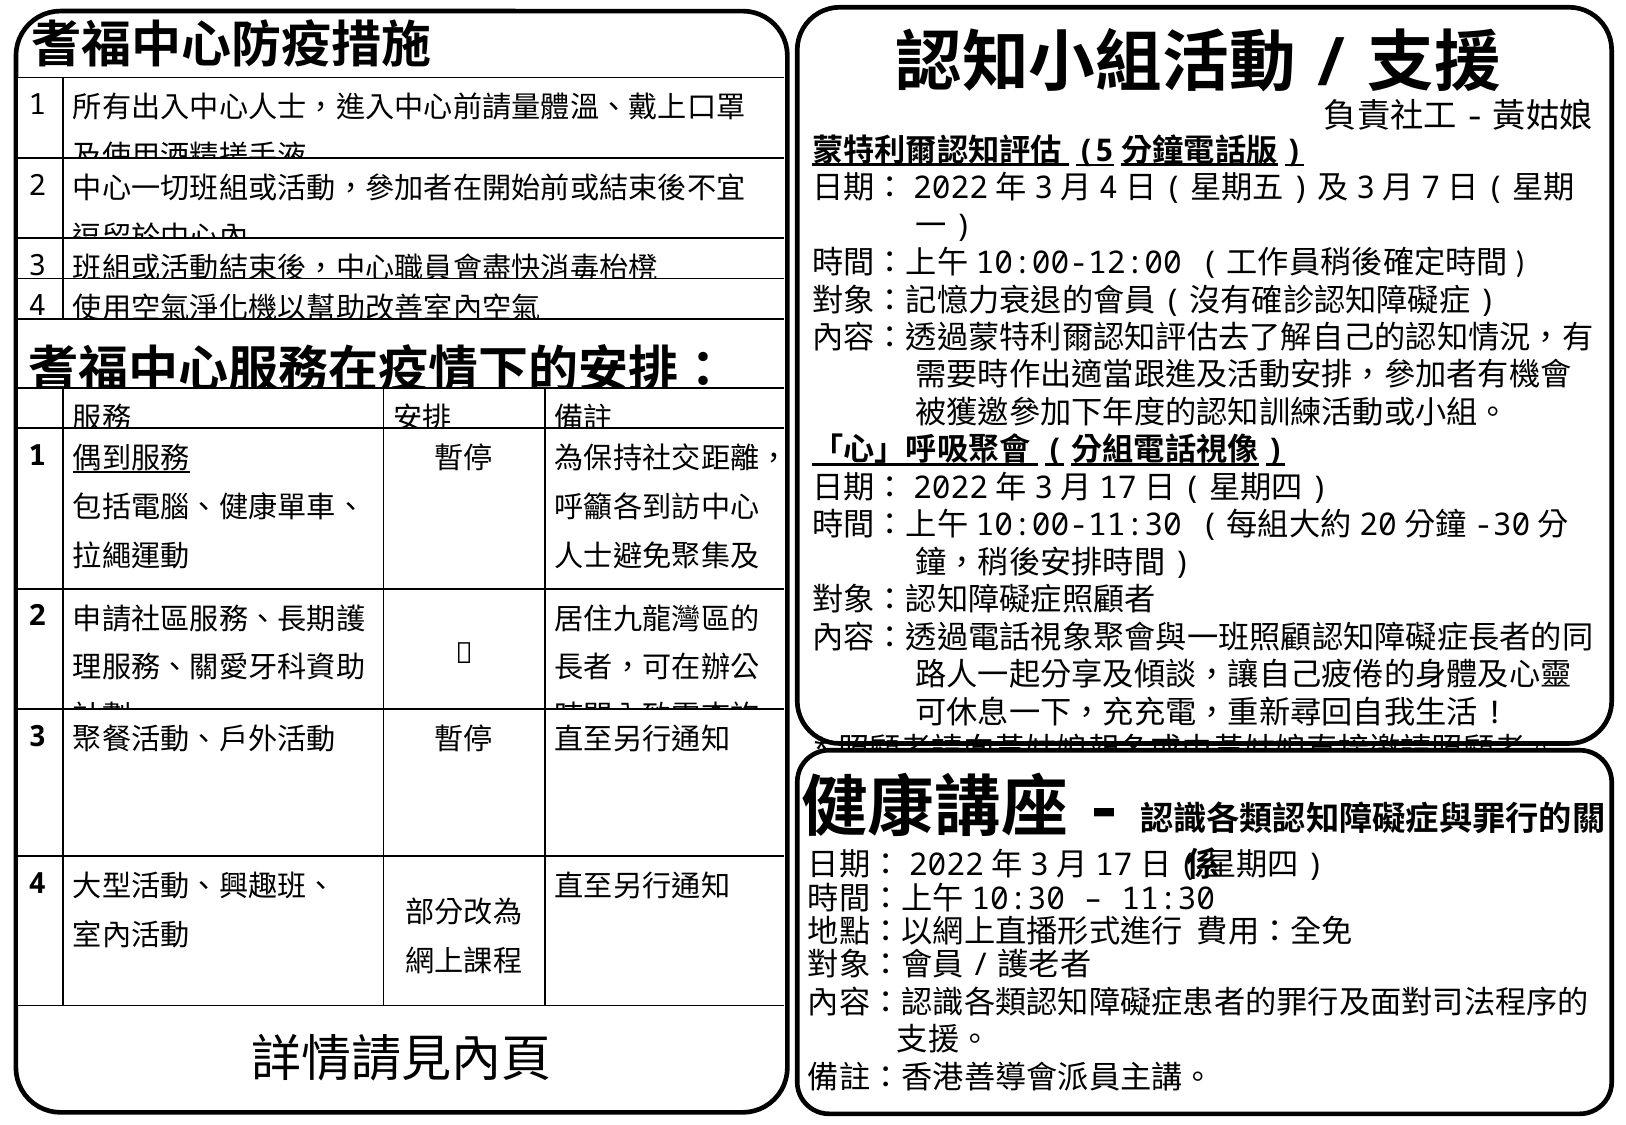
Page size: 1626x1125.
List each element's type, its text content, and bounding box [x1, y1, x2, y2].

text_box [802, 1102, 1606, 1115]
table_cell 聚餐活動、戶外活動 [64, 710, 383, 855]
table_cell 備註 [546, 389, 784, 427]
table_cell 大型活動、興趣班、 室內活動 [64, 857, 383, 1005]
text_box 耆福中心防疫措施 [15, 5, 761, 81]
table_cell 班組或活動結束後，中心職員會盡快消毒枱櫈 [64, 239, 784, 278]
table_cell 居住九龍灣區的長者，可在辦公時間內致電查詢 [546, 590, 784, 708]
text_box 認知小組活動/支援 [880, 11, 1517, 107]
text_box 詳情請見內頁 [236, 1010, 567, 1095]
table_cell 暫停 [384, 710, 544, 855]
table_cell 中心一切班組或活動，參加者在開始前或結束後不宜逗留於中心內 [64, 159, 784, 237]
table_cell 直至另行通知 [546, 710, 784, 855]
text_box 健康講座-認識各類認知障礙症與罪行的關係 [777, 756, 1625, 891]
text_box 蒙特利爾認知評估 (5分鐘電話版) 日期：2022年3月4日(星期五)及3月7日(星期一) 時間：上午10:00-12:00 (工作員稍後確定時間) 對象：記憶力衰退的會員(沒有確診認知障礙症) 內容：透過蒙特利爾認知評估去了解自己的認知情況，有需要時作出適當跟進及活動安排，參加者有機會被獲邀參加下年度的認知訓練活動或小組。 「心」呼吸聚會 (分組電話視像) 日期：2022年3月17日(星期四) 時間：上午10:00-11:30 (每組大約20分鐘-30分鐘，稍後安排時間) 對象：認知障礙症照顧者 內容：透過電話視象聚會與一班照顧認知障礙症長者的同路人一起分享及傾談，讓自己疲倦的身體及心靈可休息一下，充充電，重新尋回自我生活! *照顧者請向黃姑娘報名或由黃姑娘直接邀請照顧者。 [797, 122, 1612, 756]
table_cell 3 [18, 239, 62, 278]
text_box 日期：2022年3月17日(星期四) 時間：上午10:30 – 11:30 地點：以網上直播形式進行 費用：全免 對象：會員/護老者 內容：認識各類認知障礙症患者的罪行及面對司法程序的支援。 備註：香港善導會派員主講。 [793, 841, 1625, 1102]
table_cell 使用空氣淨化機以幫助改善室內空氣 [64, 279, 784, 318]
table_cell 為保持社交距離，呼籲各到訪中心人士避免聚集及逗留 [546, 429, 784, 588]
table_cell 4 [18, 279, 62, 318]
text_box [761, 13, 789, 756]
table_cell 1 [18, 429, 62, 588]
table_cell 服務 [64, 389, 383, 427]
table_cell 2 [18, 159, 62, 237]
text_box [809, 749, 1600, 756]
table_header 1 [18, 81, 62, 157]
text_box 負責社工-黃姑娘 [1308, 86, 1608, 142]
text_box [796, 6, 1613, 709]
table_header 所有出入中心人士，進入中心前請量體溫、戴上口罩及使用酒精搓手液 [64, 78, 784, 157]
table_cell 安排 [384, 389, 544, 427]
table_cell 偶到服務 包括電腦、健康單車、拉繩運動 [64, 429, 383, 588]
text_box [14, 54, 789, 1114]
table_cell 4 [18, 857, 62, 1005]
table_cell 申請社區服務、長期護理服務、關愛牙科資助計劃 [64, 590, 383, 708]
table_cell 2 [18, 590, 62, 708]
table_cell 暫停 [384, 429, 544, 588]
table_cell 耆福中心服務在疫情下的安排： [18, 320, 784, 387]
table_cell  [384, 590, 544, 708]
table_cell [18, 389, 62, 427]
table_cell 部分改為網上課程 [384, 857, 544, 1005]
table_cell 3 [18, 710, 62, 855]
table_cell 直至另行通知 [546, 857, 784, 1005]
